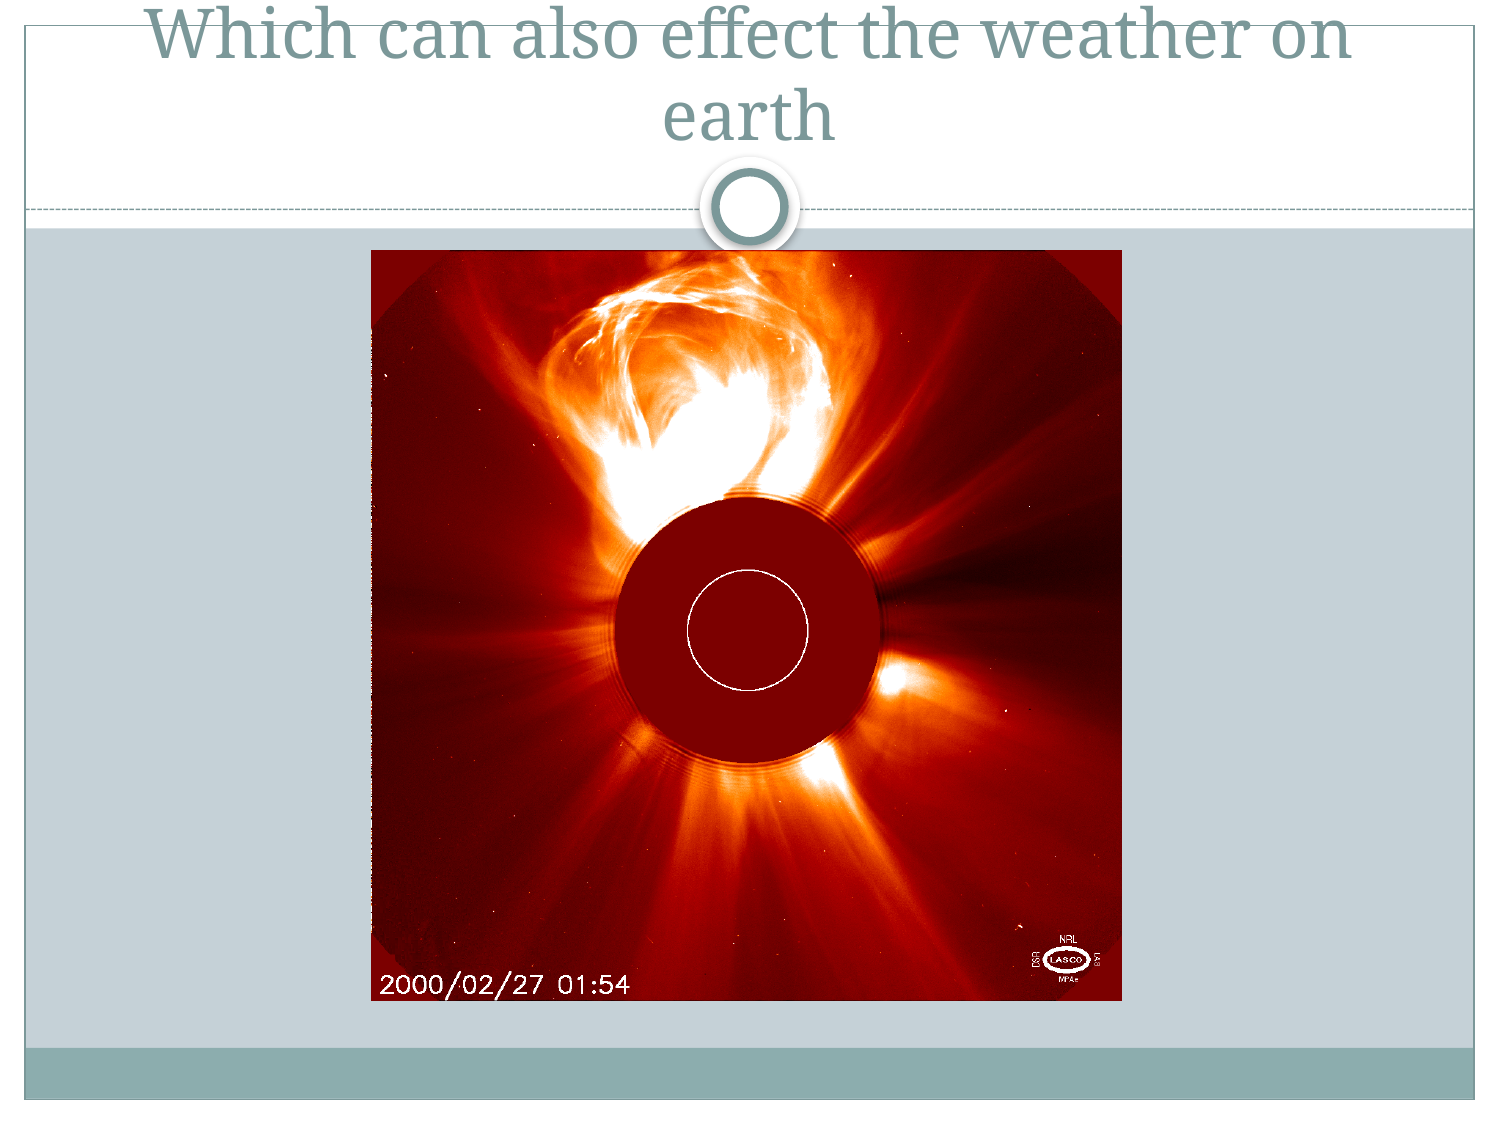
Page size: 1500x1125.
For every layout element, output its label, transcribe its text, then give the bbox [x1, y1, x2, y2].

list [371, 250, 1123, 1001]
title Which can also effect the weather on earth [49, 37, 1450, 162]
